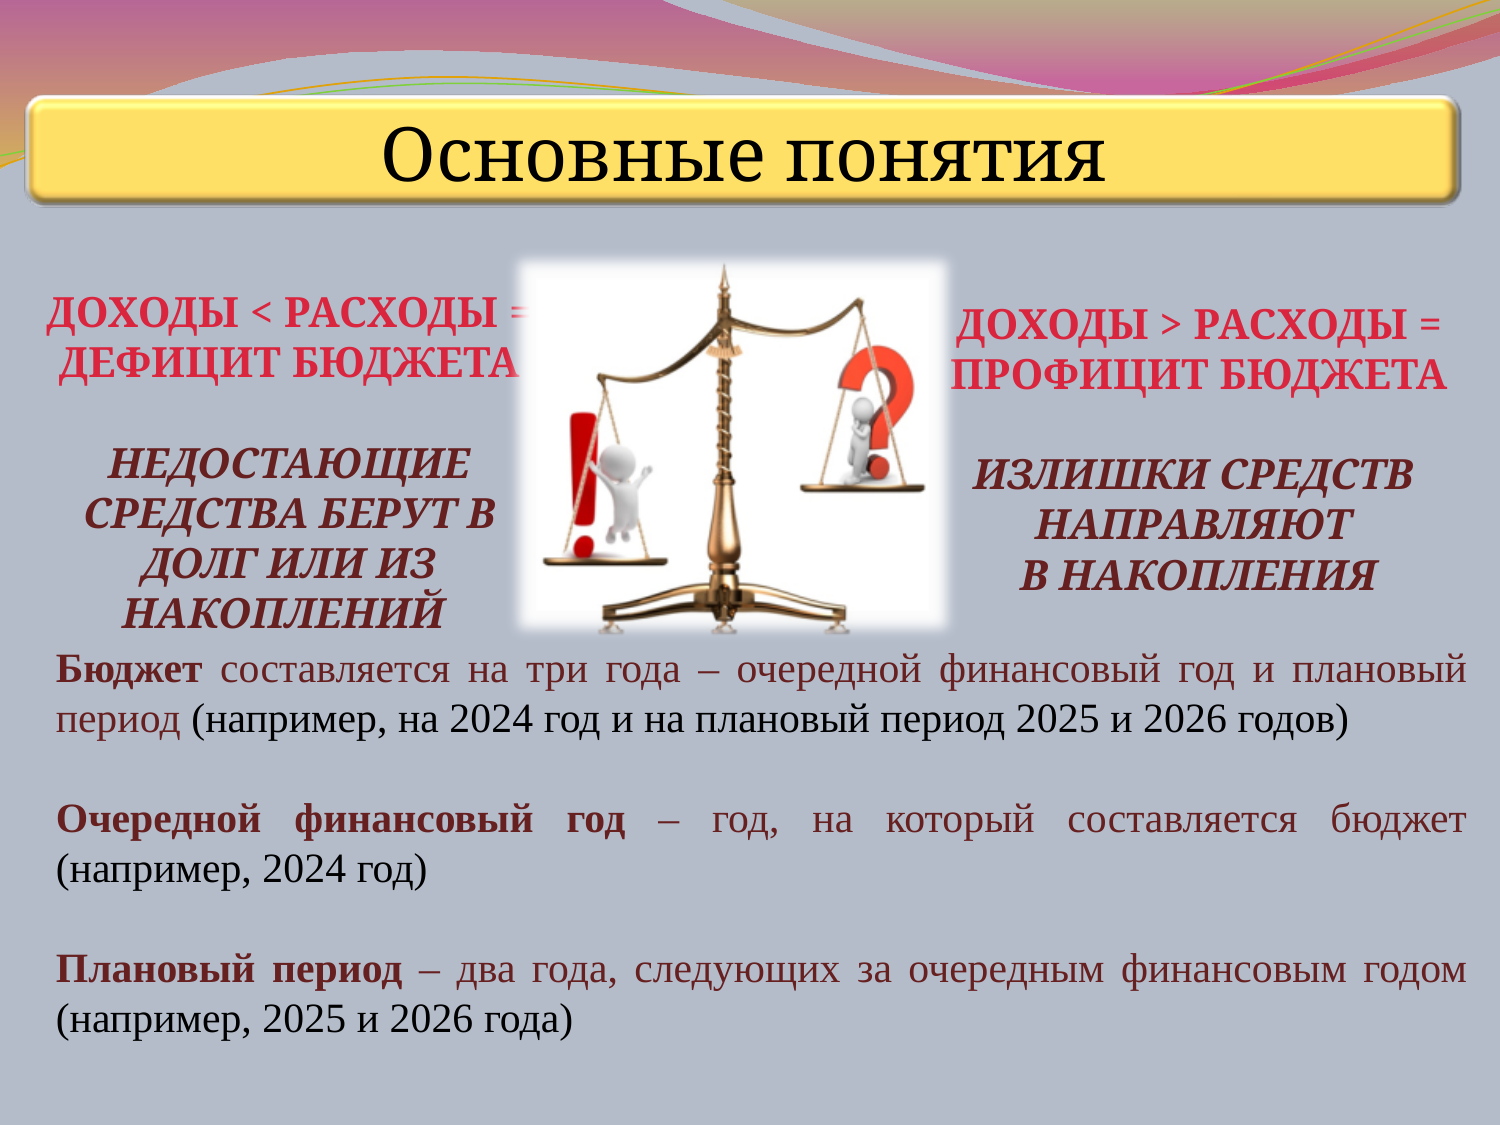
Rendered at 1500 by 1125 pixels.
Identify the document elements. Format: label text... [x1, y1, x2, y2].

picture [501, 243, 965, 647]
text_box ДОХОДЫ < РАСХОДЫ = ДЕФИЦИТ БЮДЖЕТА НЕДОСТАЮЩИЕ СРЕДСТВА БЕРУТ В ДОЛГ ИЛИ ИЗ НАКОПЛЕНИЙ [29, 278, 494, 644]
text_box ДОХОДЫ > РАСХОДЫ = ПРОФИЦИТ БЮДЖЕТА ИЗЛИШКИ СРЕДСТВ НАПРАВЛЯЮТ В НАКОПЛЕНИЯ [972, 290, 1471, 606]
text_box Бюджет составляется на три года – очередной финансовый год и плановый период (например, на 2024 год и на плановый период 2025 и 2026 годов) Очередной финансовый год – год, на который составляется бюджет (например, 2024 год) Плановый период – два года, следующих за очередным финансовым годом (например, 2025 и 2026 года) [41, 633, 1483, 1049]
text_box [23, 93, 1463, 209]
